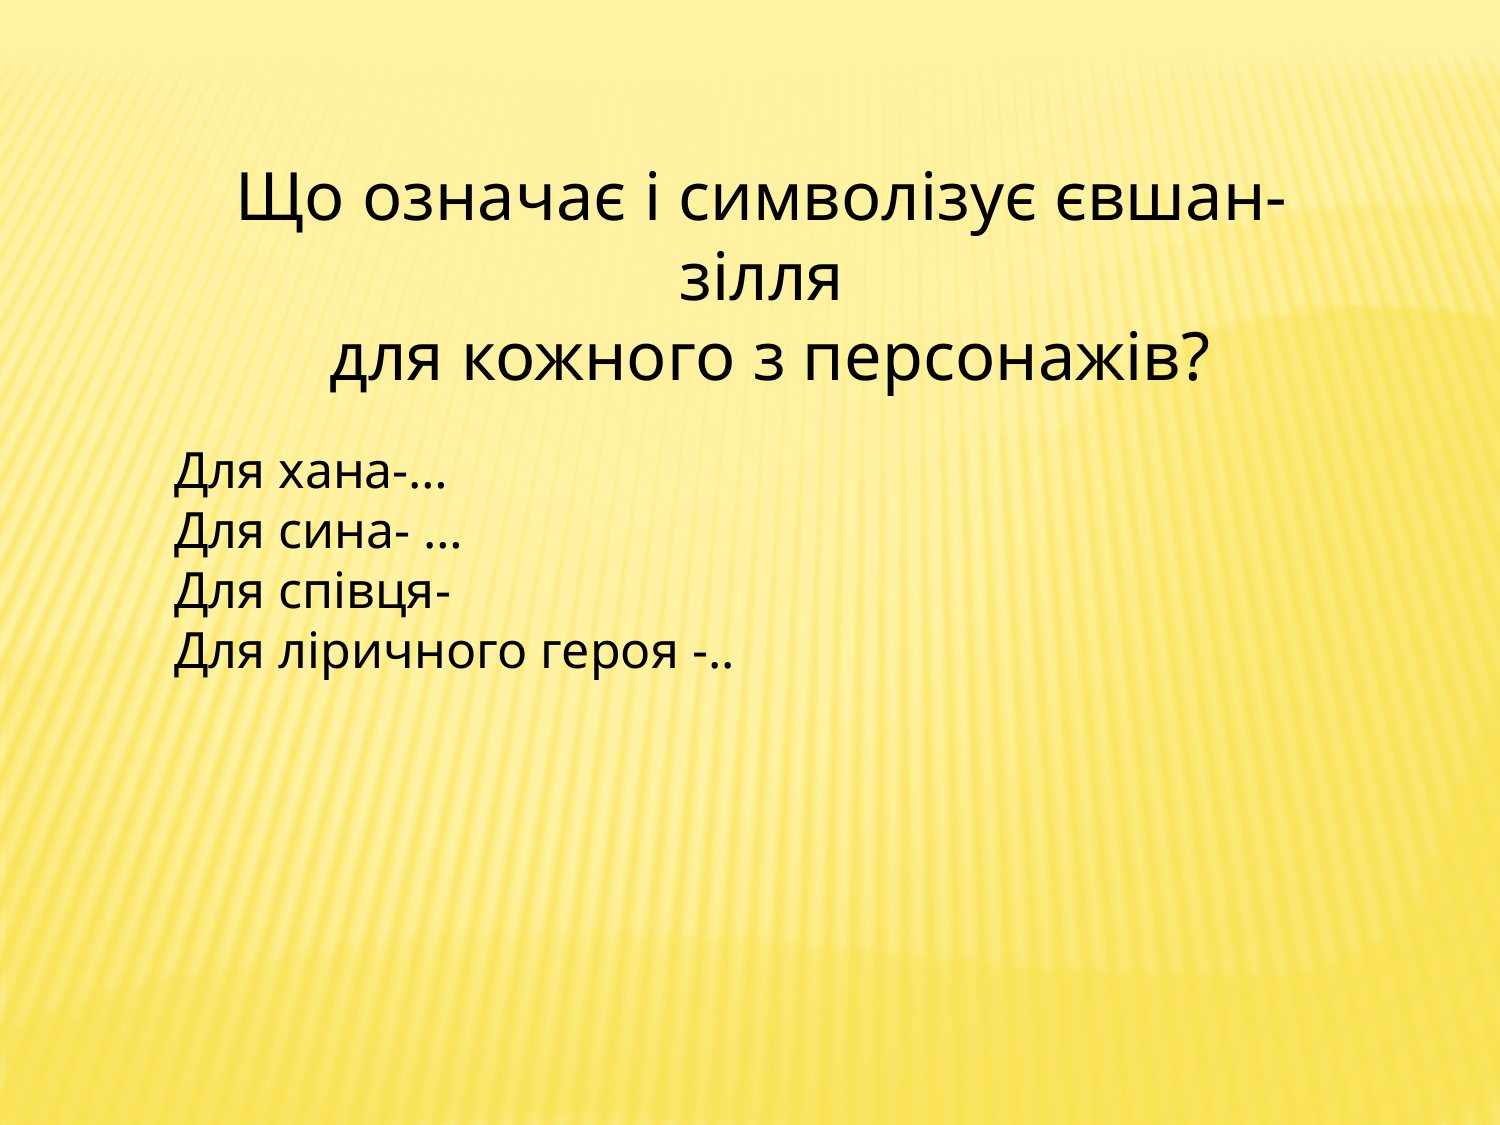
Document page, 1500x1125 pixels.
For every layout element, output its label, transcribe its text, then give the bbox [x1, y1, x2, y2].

text_box Що означає і символізує євшан-зілля для кожного з персонажів? Для хана-… Для сина- … Для співця- Для ліричного героя -.. [159, 101, 1365, 867]
